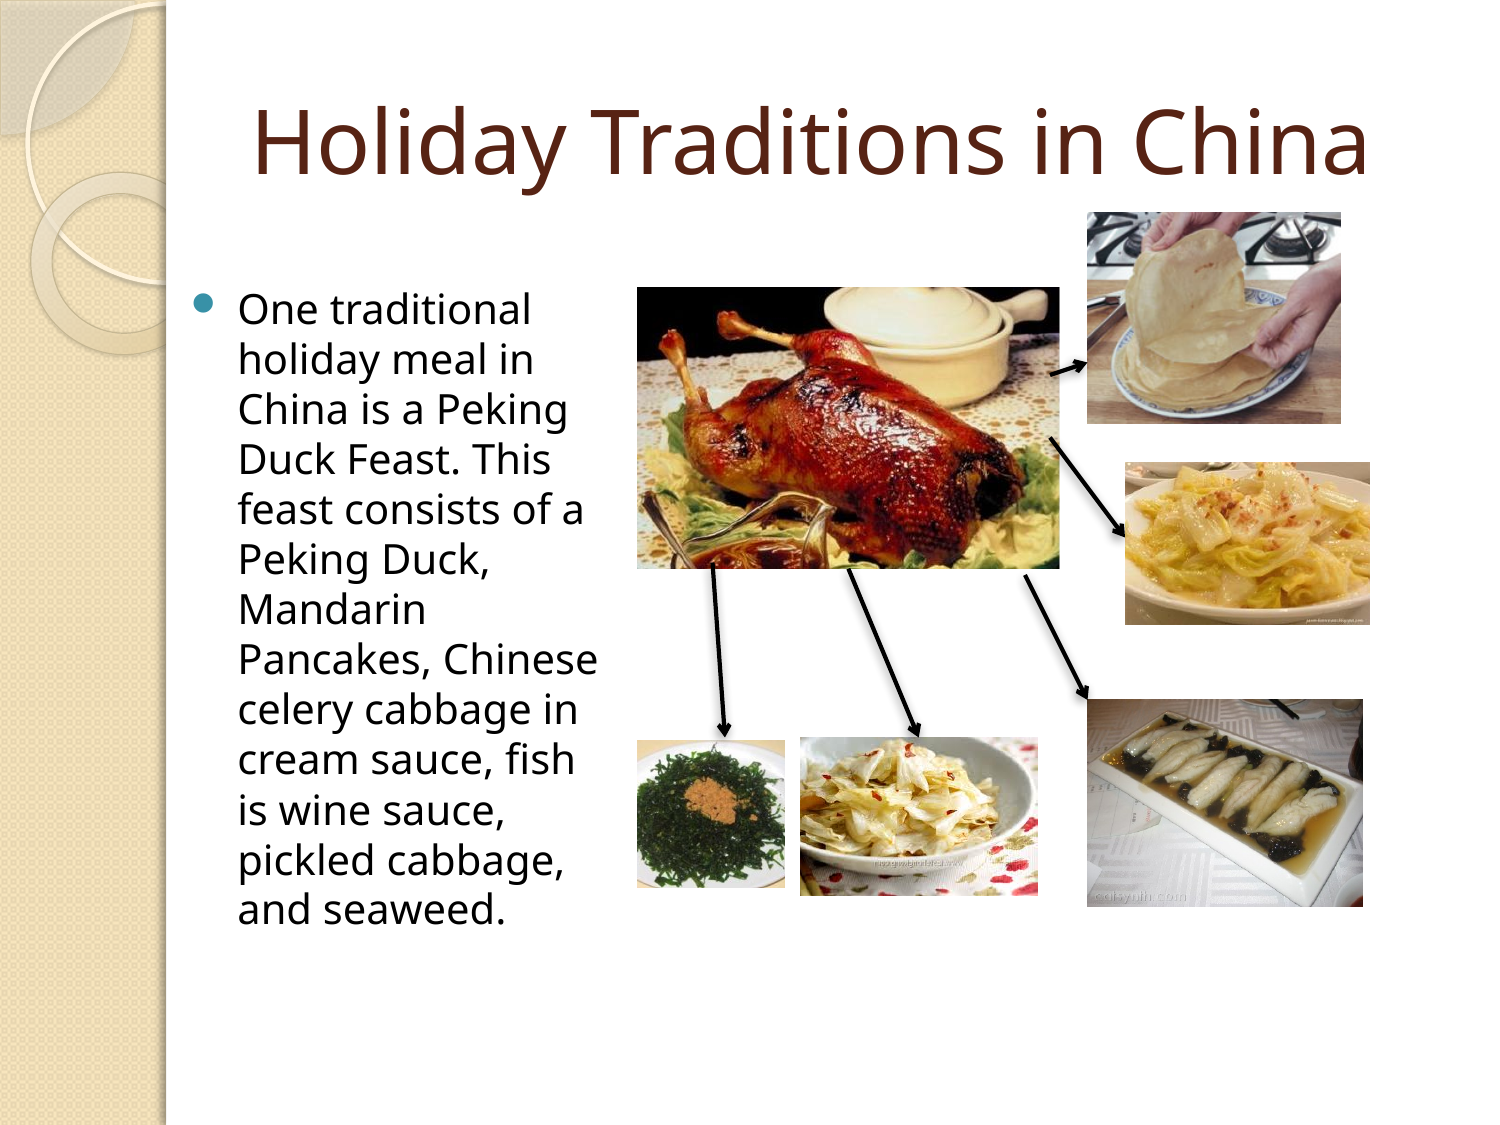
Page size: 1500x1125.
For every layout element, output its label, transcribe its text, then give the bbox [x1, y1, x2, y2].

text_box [1049, 437, 1126, 538]
picture [1087, 212, 1341, 424]
picture [799, 737, 1038, 897]
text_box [848, 568, 919, 738]
picture [637, 740, 785, 888]
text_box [1024, 574, 1088, 701]
picture [1087, 699, 1363, 907]
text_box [1049, 362, 1088, 376]
picture [1124, 462, 1370, 626]
picture [637, 287, 1060, 569]
list One traditional holiday meal in China is a Peking Duck Feast. This feast consists of a Peking Duck, Mandarin Pancakes, Chinese celery cabbage in cream sauce, fish is wine sauce, pickled cabbage, and seaweed. [162, 275, 625, 1018]
title Holiday Traditions in China [235, 45, 1466, 233]
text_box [712, 562, 726, 738]
